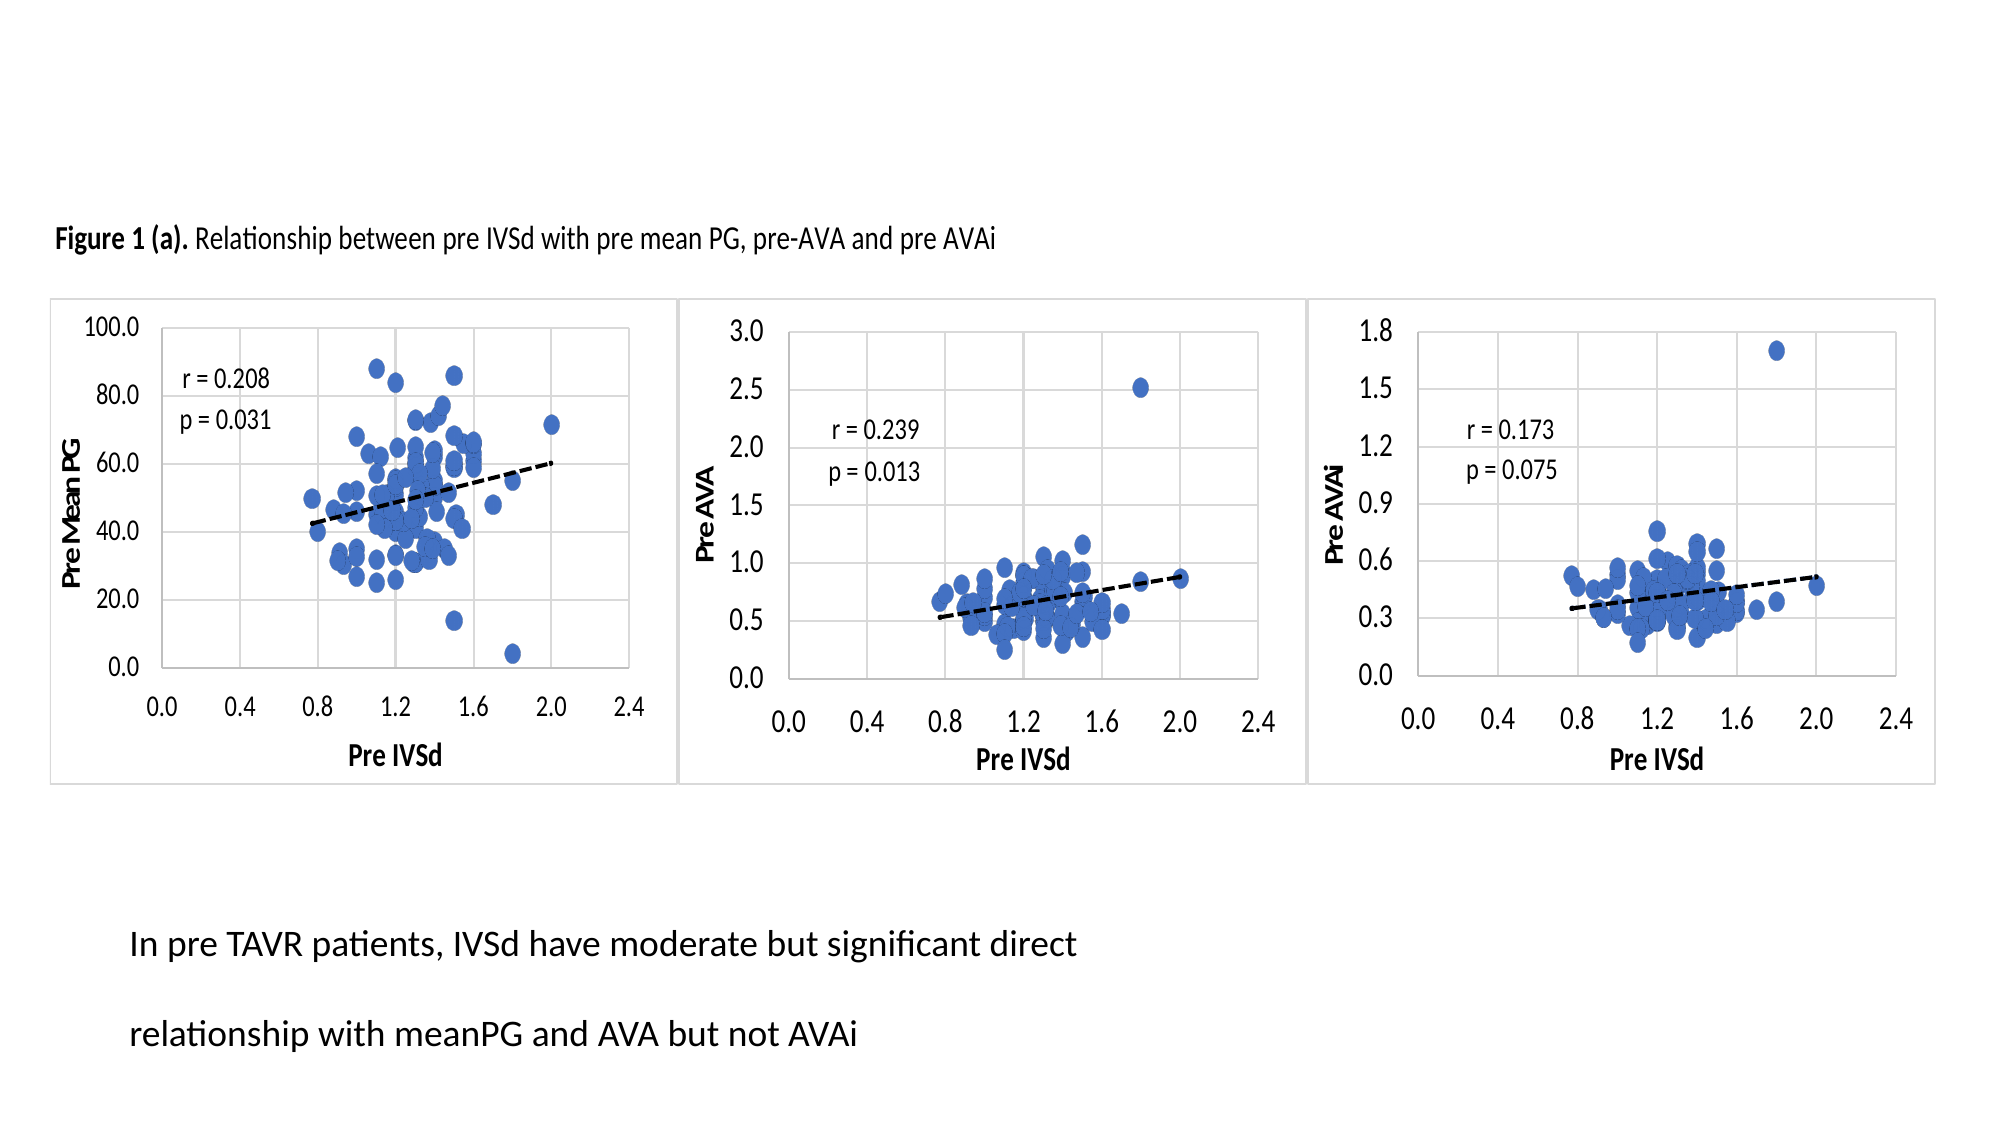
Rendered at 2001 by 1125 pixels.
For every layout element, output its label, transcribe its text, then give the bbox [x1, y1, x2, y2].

picture [49, 217, 1951, 825]
text_box In pre TAVR patients, IVSd have moderate but significant direct relationship with meanPG and AVA but not AVAi [114, 866, 1115, 1062]
